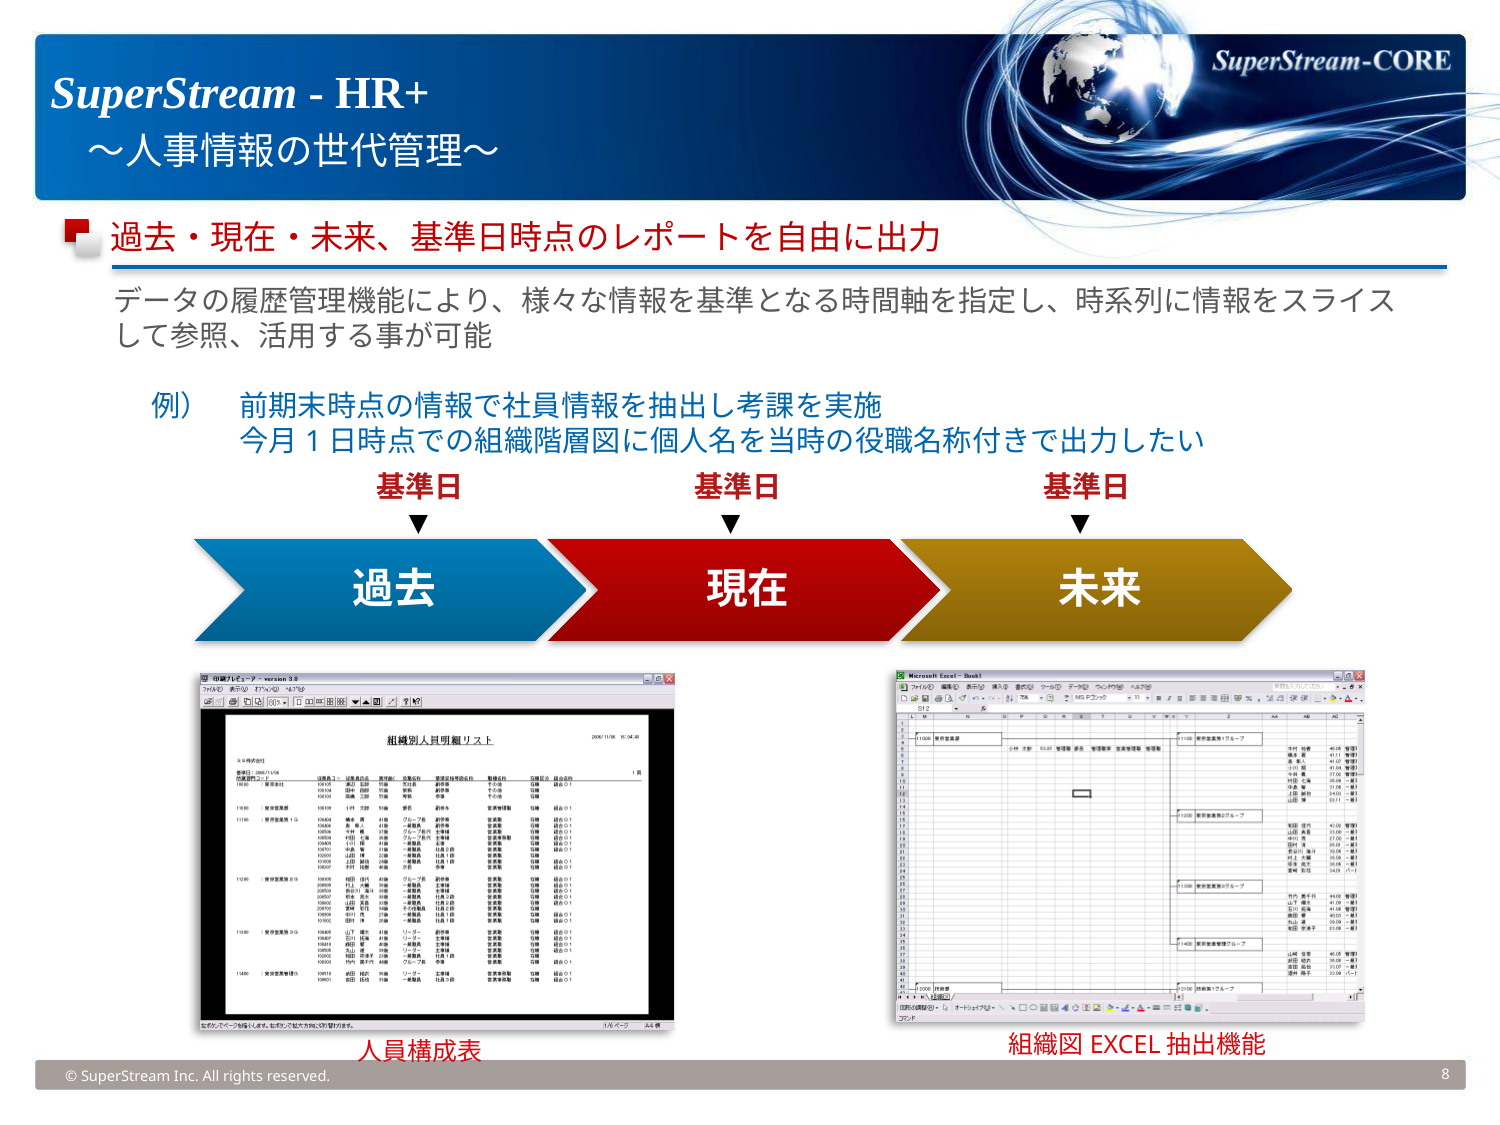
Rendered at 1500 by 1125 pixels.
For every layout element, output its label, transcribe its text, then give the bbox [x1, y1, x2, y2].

text_box SuperStream - HR+ ～人事情報の世代管理～ [35, 34, 1166, 202]
footer © SuperStream Inc. All rights reserved. [50, 1059, 423, 1094]
text_box 人員構成表 [342, 1038, 498, 1073]
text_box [64, 219, 101, 256]
text_box 組織図EXCEL抽出機能 [994, 1030, 1282, 1066]
text_box 例） 前期末時点の情報で社員情報を抽出し考課を実施 今月1日時点での組織階層図に個人名を当時の役職名称付きで出力したい [136, 392, 1370, 466]
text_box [360, 460, 1147, 536]
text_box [193, 538, 1293, 642]
picture [0, 0, 1500, 1125]
slide_number 8 [1331, 1060, 1450, 1090]
text_box データの履歴管理機能により、様々な情報を基準となる時間軸を指定し、時系列に情報をスライス して参照、活用する事が可能 [98, 275, 1449, 360]
text_box 過去・現在・未来、基準日時点のレポートを自由に出力 [96, 209, 1270, 264]
